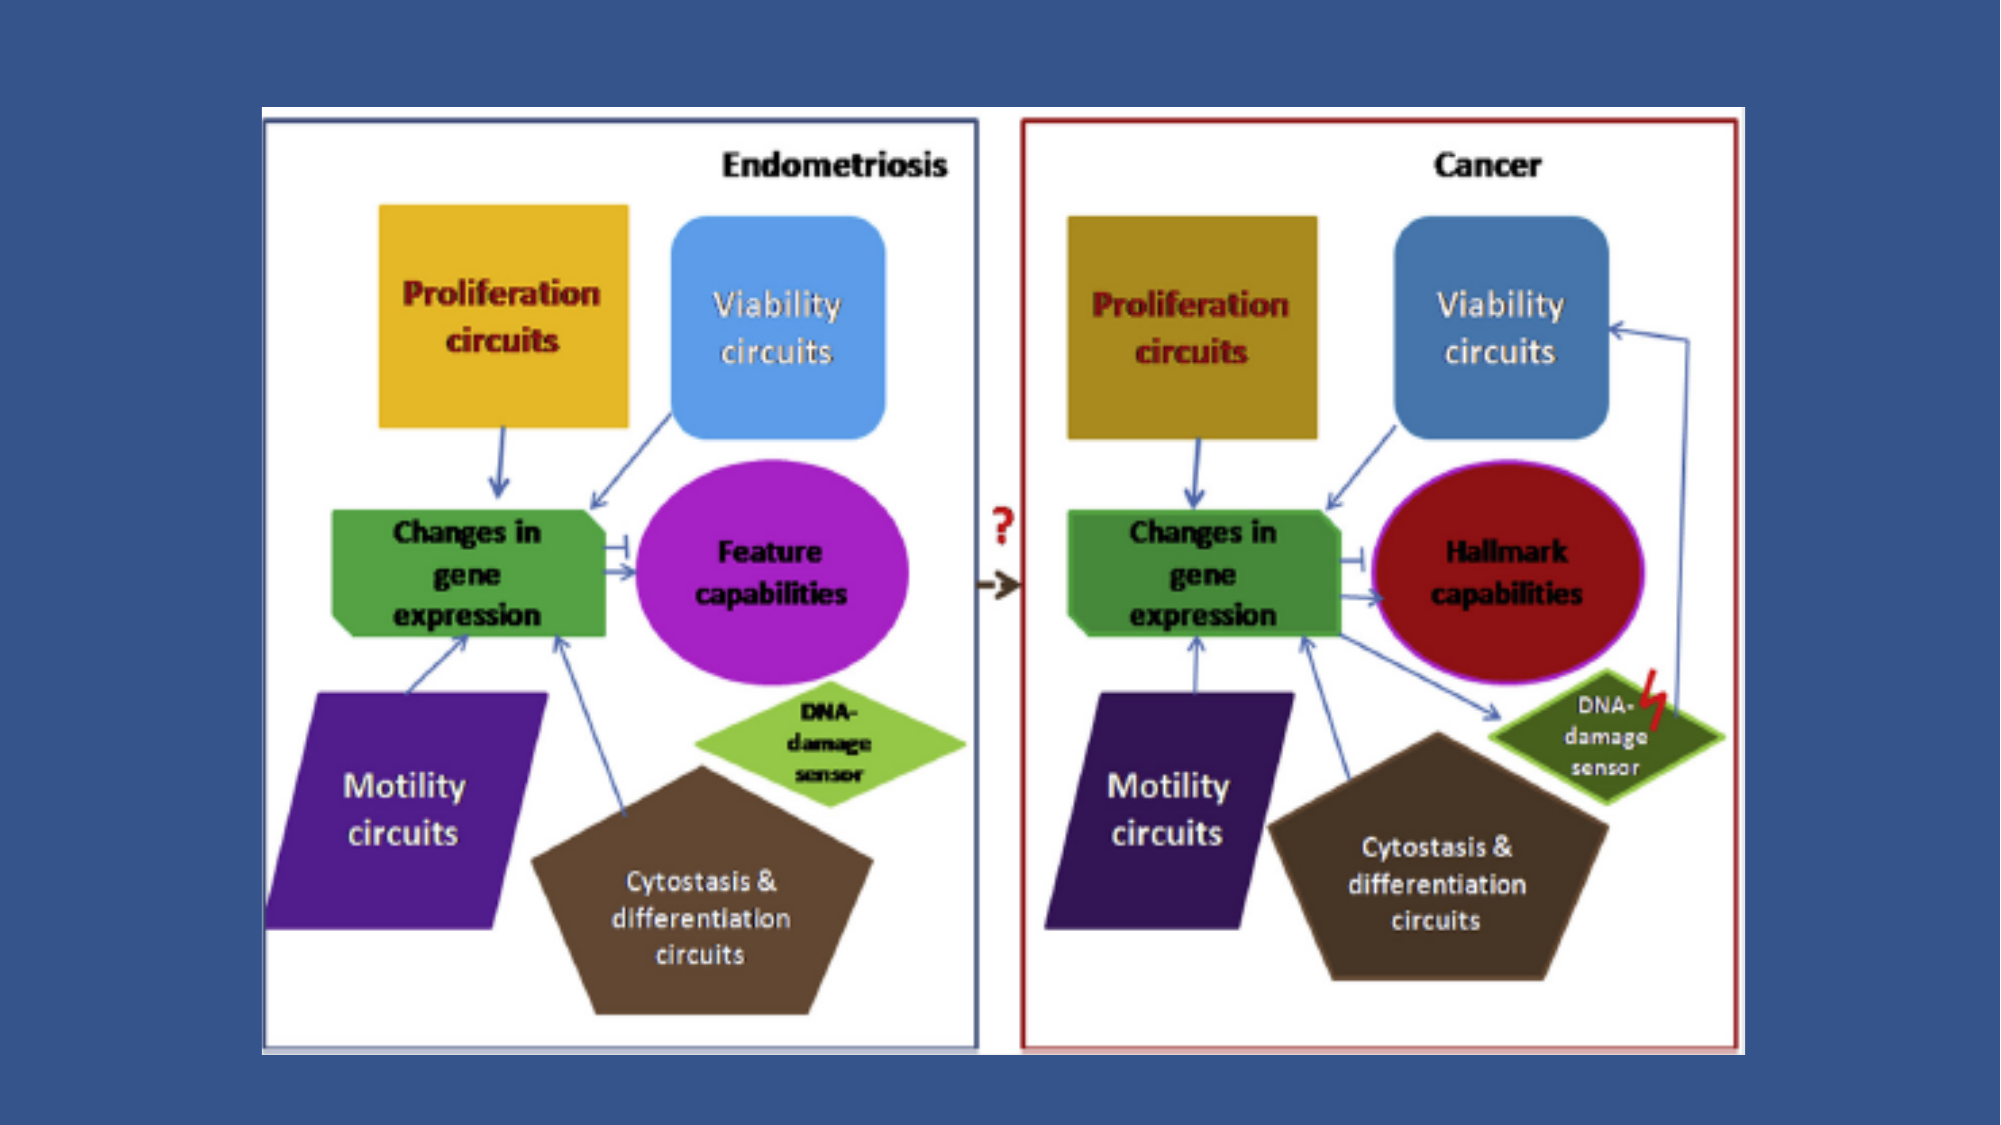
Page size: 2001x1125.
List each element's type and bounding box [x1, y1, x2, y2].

picture [261, 107, 1745, 1055]
